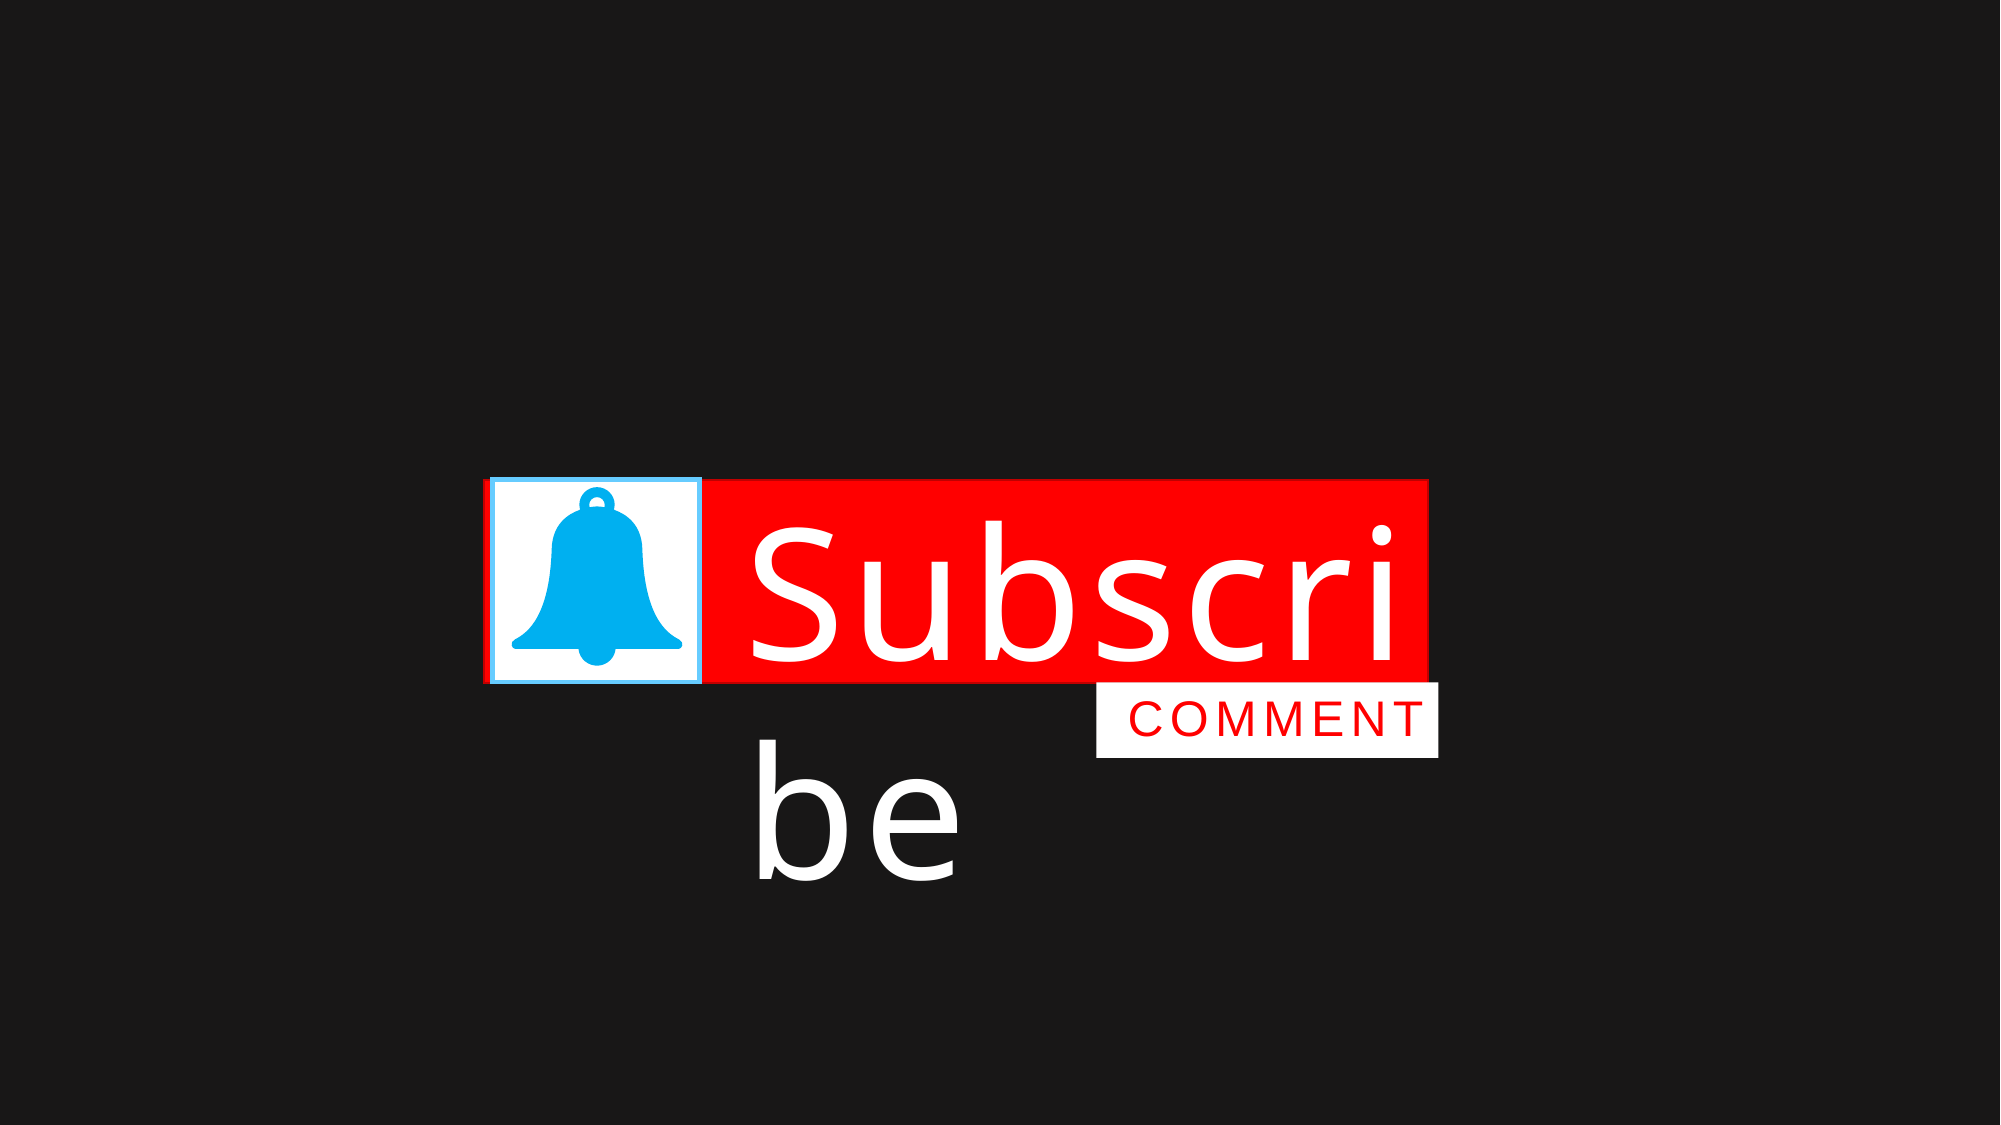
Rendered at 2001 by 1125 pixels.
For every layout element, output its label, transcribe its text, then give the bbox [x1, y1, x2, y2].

text_box [483, 479, 729, 684]
text_box [491, 479, 700, 683]
text_box COMMENT [1112, 679, 1439, 754]
text_box Subscribe [729, 469, 1429, 924]
text_box [1095, 681, 1439, 759]
text_box [511, 487, 683, 666]
